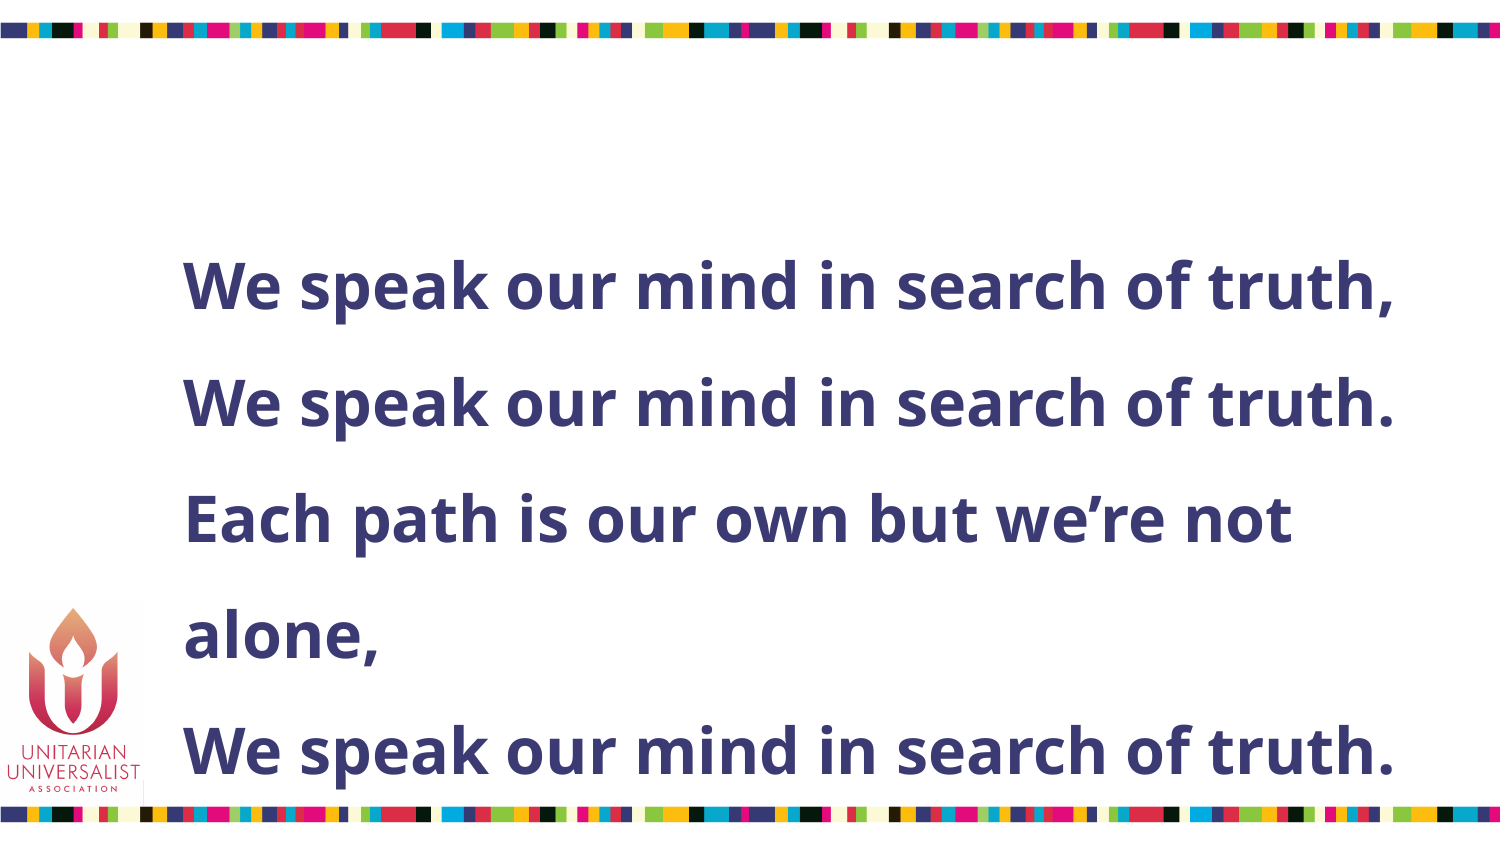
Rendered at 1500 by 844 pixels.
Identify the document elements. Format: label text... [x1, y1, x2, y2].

picture [0, 22, 1500, 40]
picture [0, 600, 1500, 824]
text_box We speak our mind in search of truth, We speak our mind in search of truth. Each path is our own but we’re not alone, We speak our mind in search of truth. [168, 191, 1500, 803]
